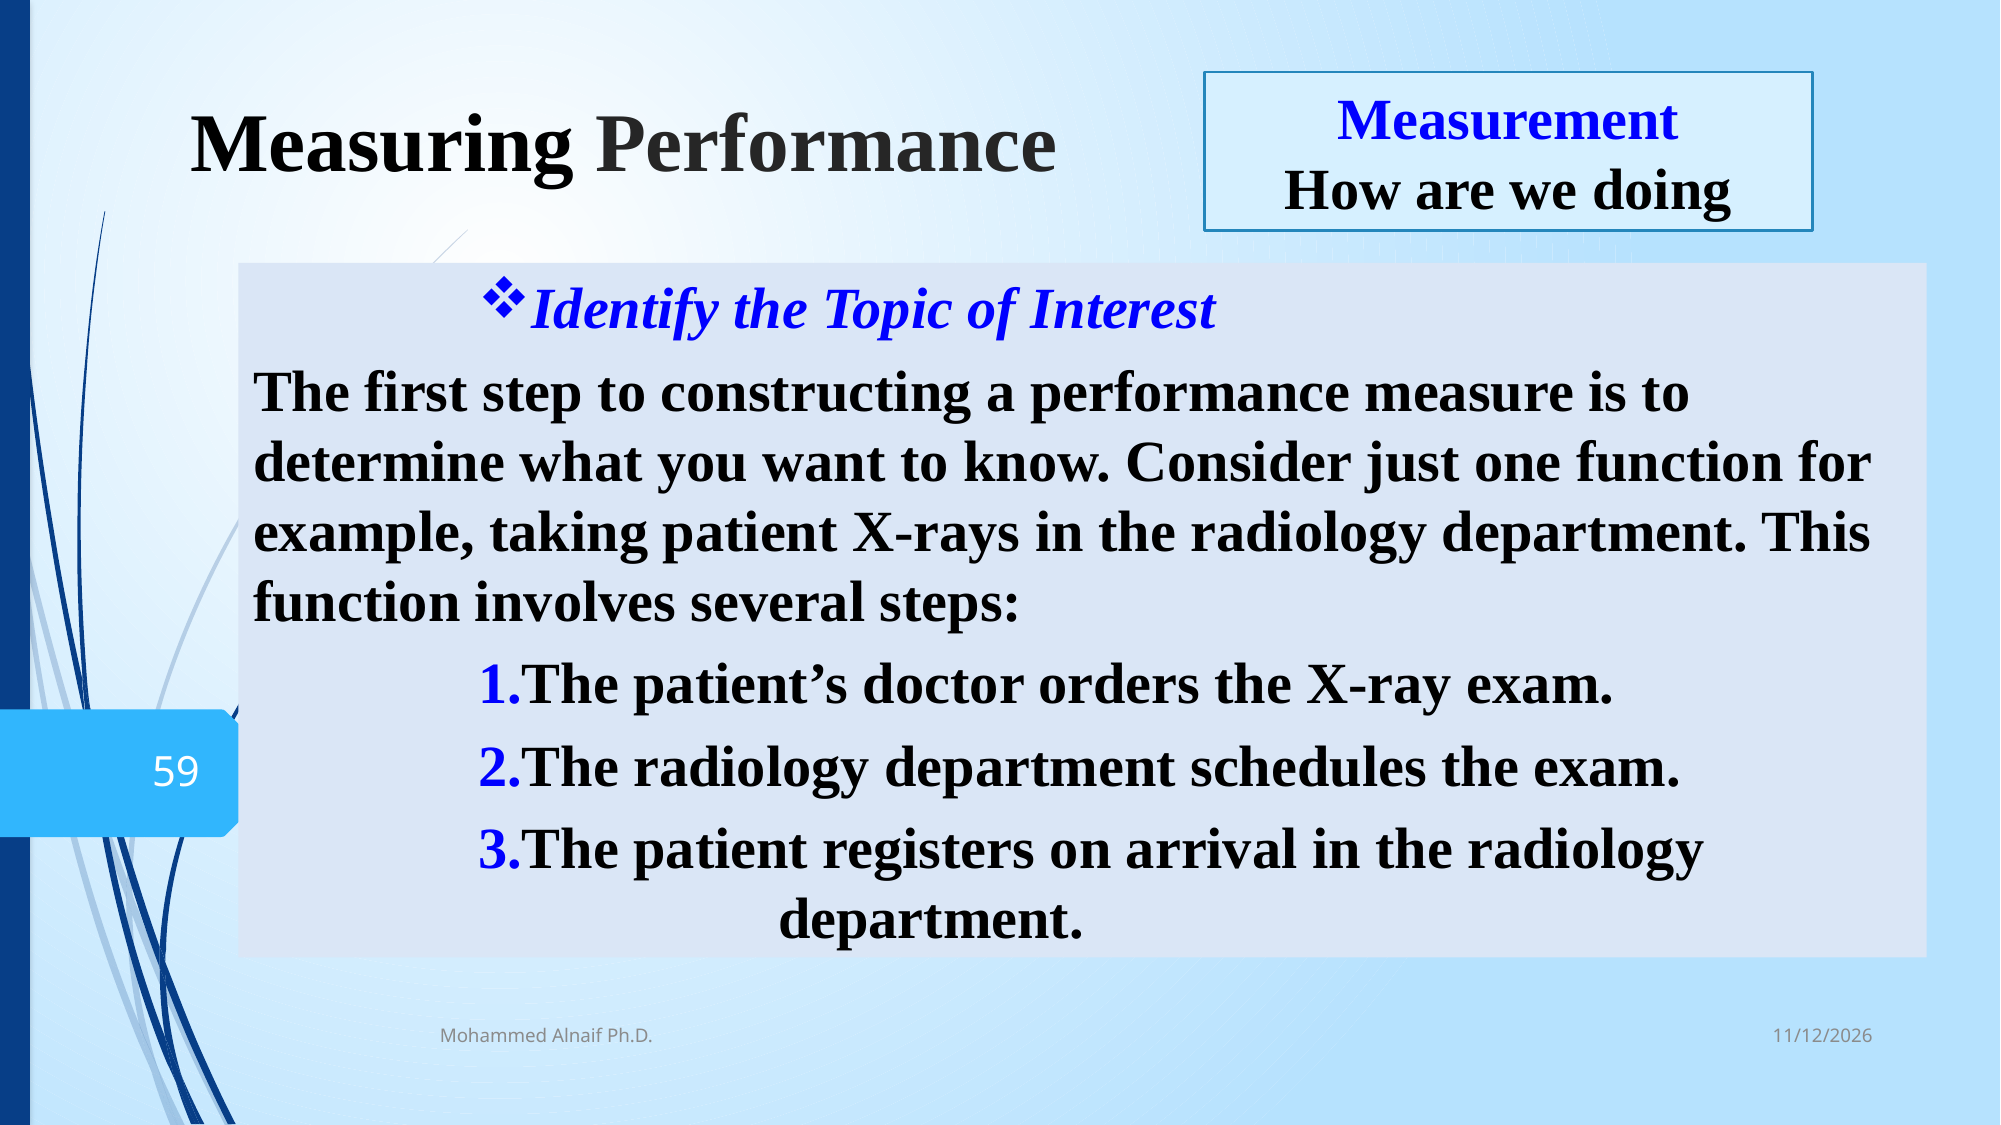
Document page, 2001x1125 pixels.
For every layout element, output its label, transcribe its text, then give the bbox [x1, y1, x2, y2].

footer Mohammed Alnaif Ph.D. [424, 1006, 1675, 1067]
slide_number 59 [87, 743, 216, 803]
text_box Identify the Topic of Interest The first step to constructing a performance measure is to determine what you want to know. Consider just one function for example, taking patient X-rays in the radiology department. This function involves several steps: The patient’s doctor orders the X-ray exam. The radiology department schedules the exam. The patient registers on arrival in the radiology department. [238, 262, 1927, 958]
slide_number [1699, 1005, 1888, 1067]
text_box Measurement How are we doing [1203, 71, 1814, 232]
title Measuring Performance [175, 42, 1122, 196]
subtitle [86, 196, 1961, 1103]
